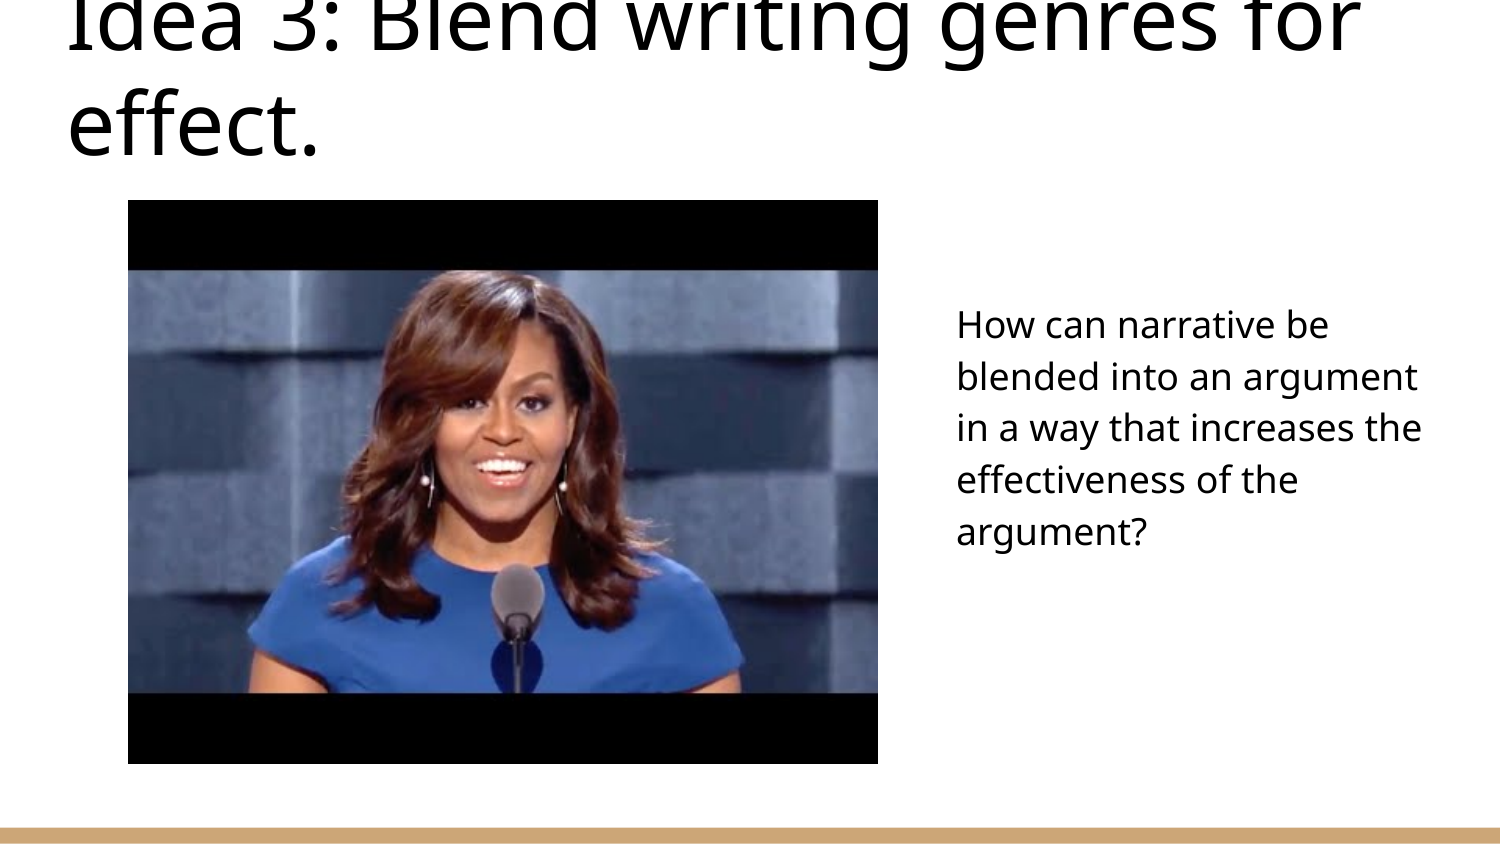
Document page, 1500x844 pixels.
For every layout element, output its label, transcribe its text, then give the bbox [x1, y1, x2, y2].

title Idea 3: Blend writing genres for effect. [51, 51, 1449, 189]
list How can narrative be blended into an argument in a way that increases the effectiveness of the argument? [940, 200, 1449, 752]
text_box [128, 200, 878, 764]
